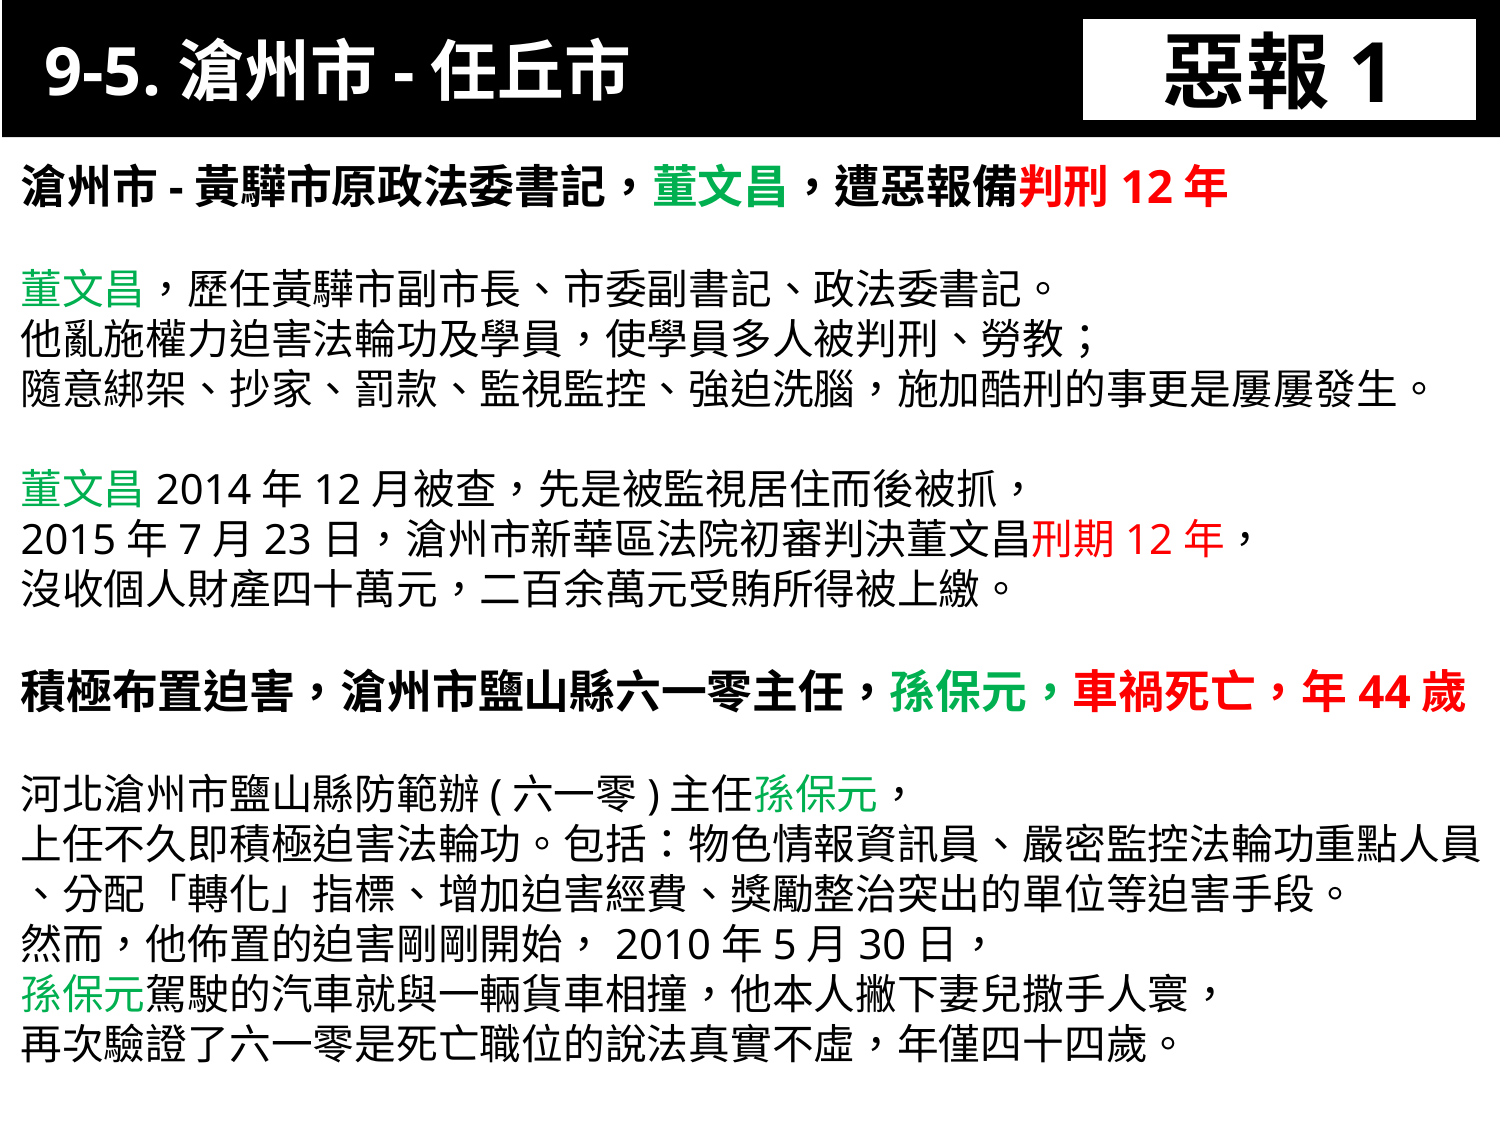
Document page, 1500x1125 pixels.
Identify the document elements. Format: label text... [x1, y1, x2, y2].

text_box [1, 0, 1500, 138]
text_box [1080, 11, 1479, 128]
text_box 滄州市-黃驊市原政法委書記，董文昌，遭惡報備判刑12年 董文昌，歷任黃驊市副市長、市委副書記、政法委書記。 他亂施權力迫害法輪功及學員，使學員多人被判刑、勞教； 隨意綁架、抄家、罰款、監視監控、強迫洗腦，施加酷刑的事更是屢屢發生。 董文昌2014年12月被查，先是被監視居住而後被抓， 2015年7月23日，滄州市新華區法院初審判決董文昌刑期12年， 沒收個人財產四十萬元，二百余萬元受賄所得被上繳。 積極布置迫害，滄州市鹽山縣六一零主任，孫保元，車禍死亡，年44歲 河北滄州市鹽山縣防範辦(六一零)主任孫保元， 上任不久即積極迫害法輪功。包括：物色情報資訊員、嚴密監控法輪功重點人員 、分配「轉化」指標、增加迫害經費、獎勵整治突出的單位等迫害手段。 然而，他佈置的迫害剛剛開始，2010年5月30日， 孫保元駕駛的汽車就與一輛貨車相撞，他本人撇下妻兒撒手人寰， 再次驗證了六一零是死亡職位的說法真實不虛，年僅四十四歲。 [5, 149, 1500, 1075]
